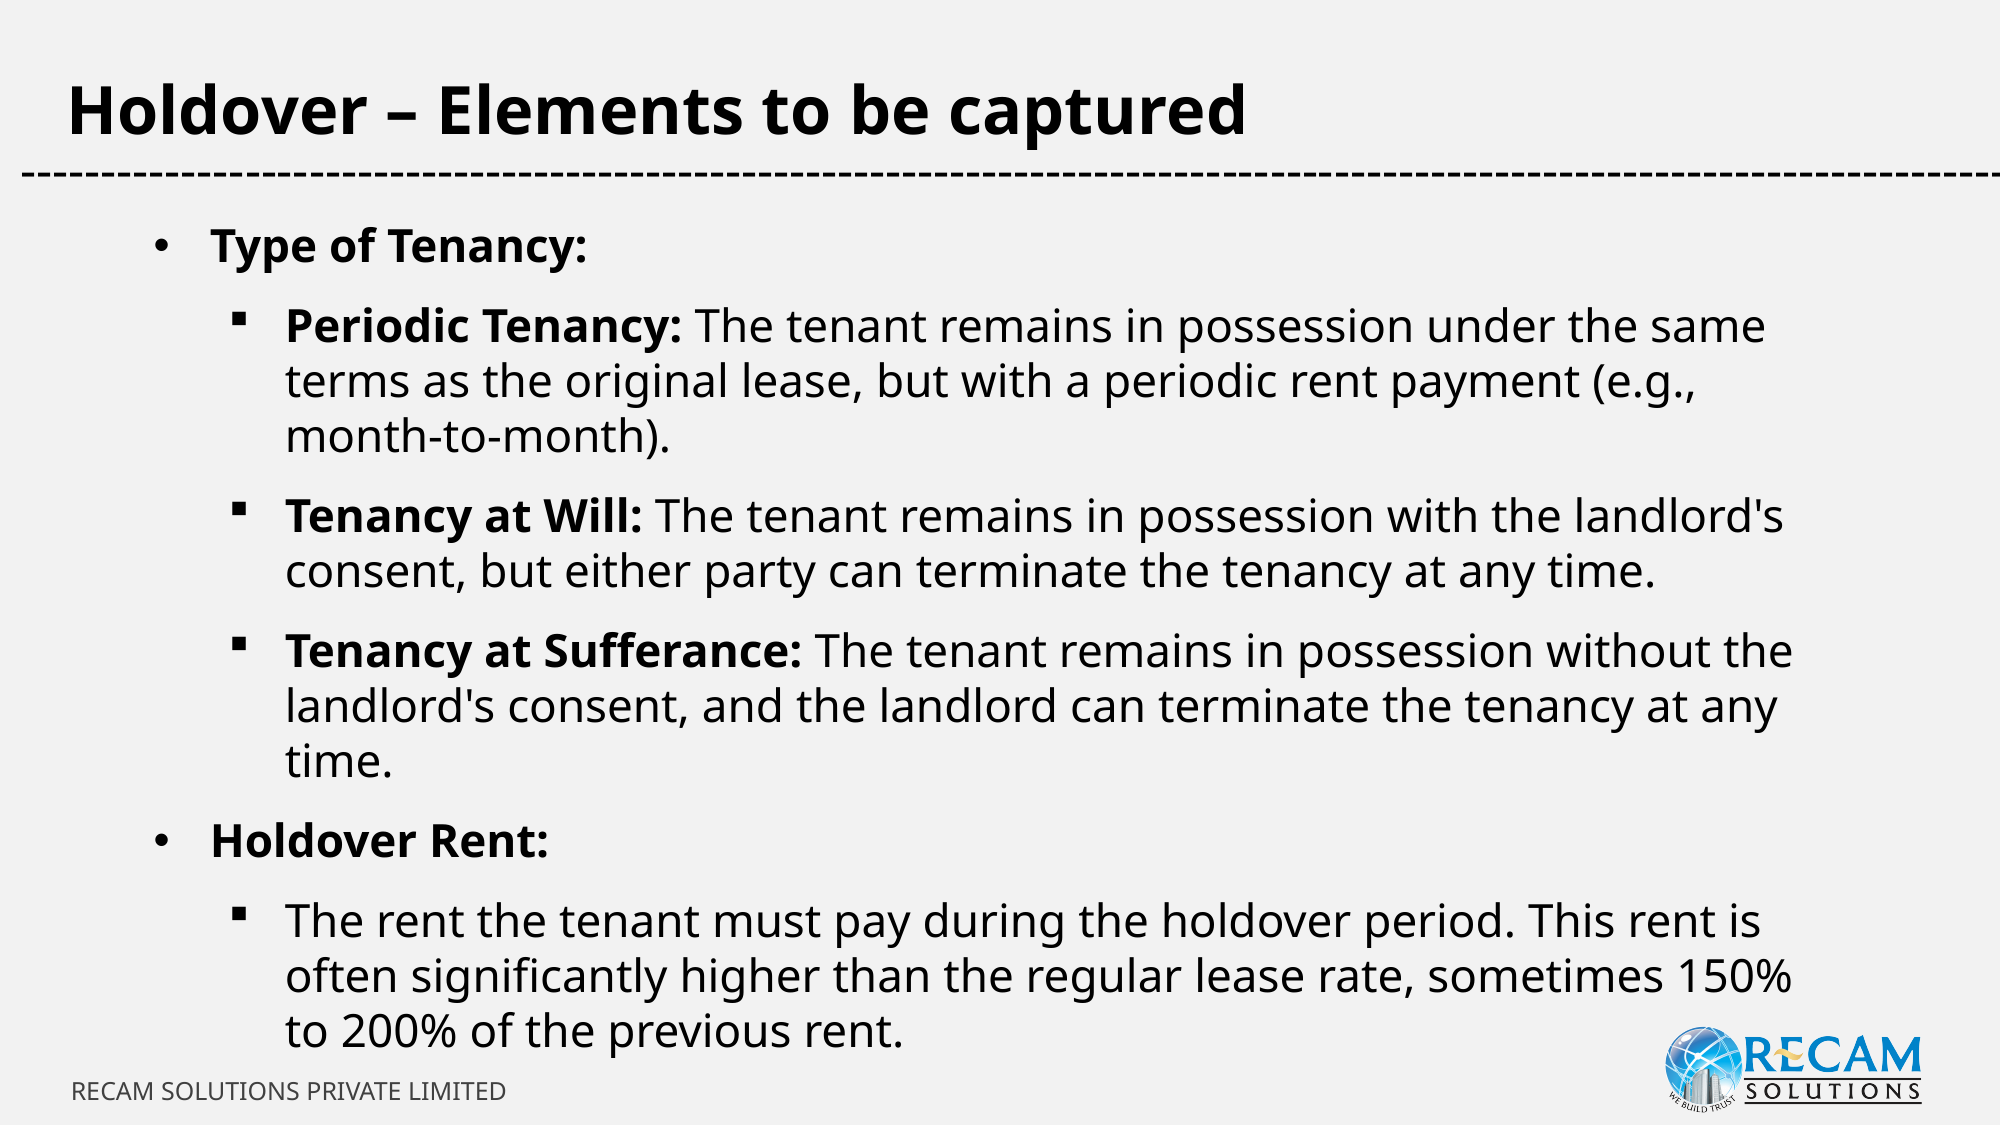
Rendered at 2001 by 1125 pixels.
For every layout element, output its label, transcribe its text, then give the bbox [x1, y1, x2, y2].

picture [1652, 1014, 1935, 1125]
text_box Type of Tenancy: Periodic Tenancy: The tenant remains in possession under the same terms as the original lease, but with a periodic rent payment (e.g., month-to-month). Tenancy at Will: The tenant remains in possession with the landlord's consent, but either party can terminate the tenancy at any time. Tenancy at Sufferance: The tenant remains in possession without the landlord's consent, and the landlord can terminate the tenancy at any time. Holdover Rent: The rent the tenant must pay during the holdover period. This rent is often significantly higher than the regular lease rate, sometimes 150% to 200% of the previous rent. [138, 209, 1842, 1064]
text_box Holdover – Elements to be captured [51, 60, 1979, 131]
text_box ----------------------------------------------------------------------------------------------------------------------------- [6, 131, 2000, 207]
footer RECAM SOLUTIONS PRIVATE LIMITED [70, 1073, 971, 1107]
